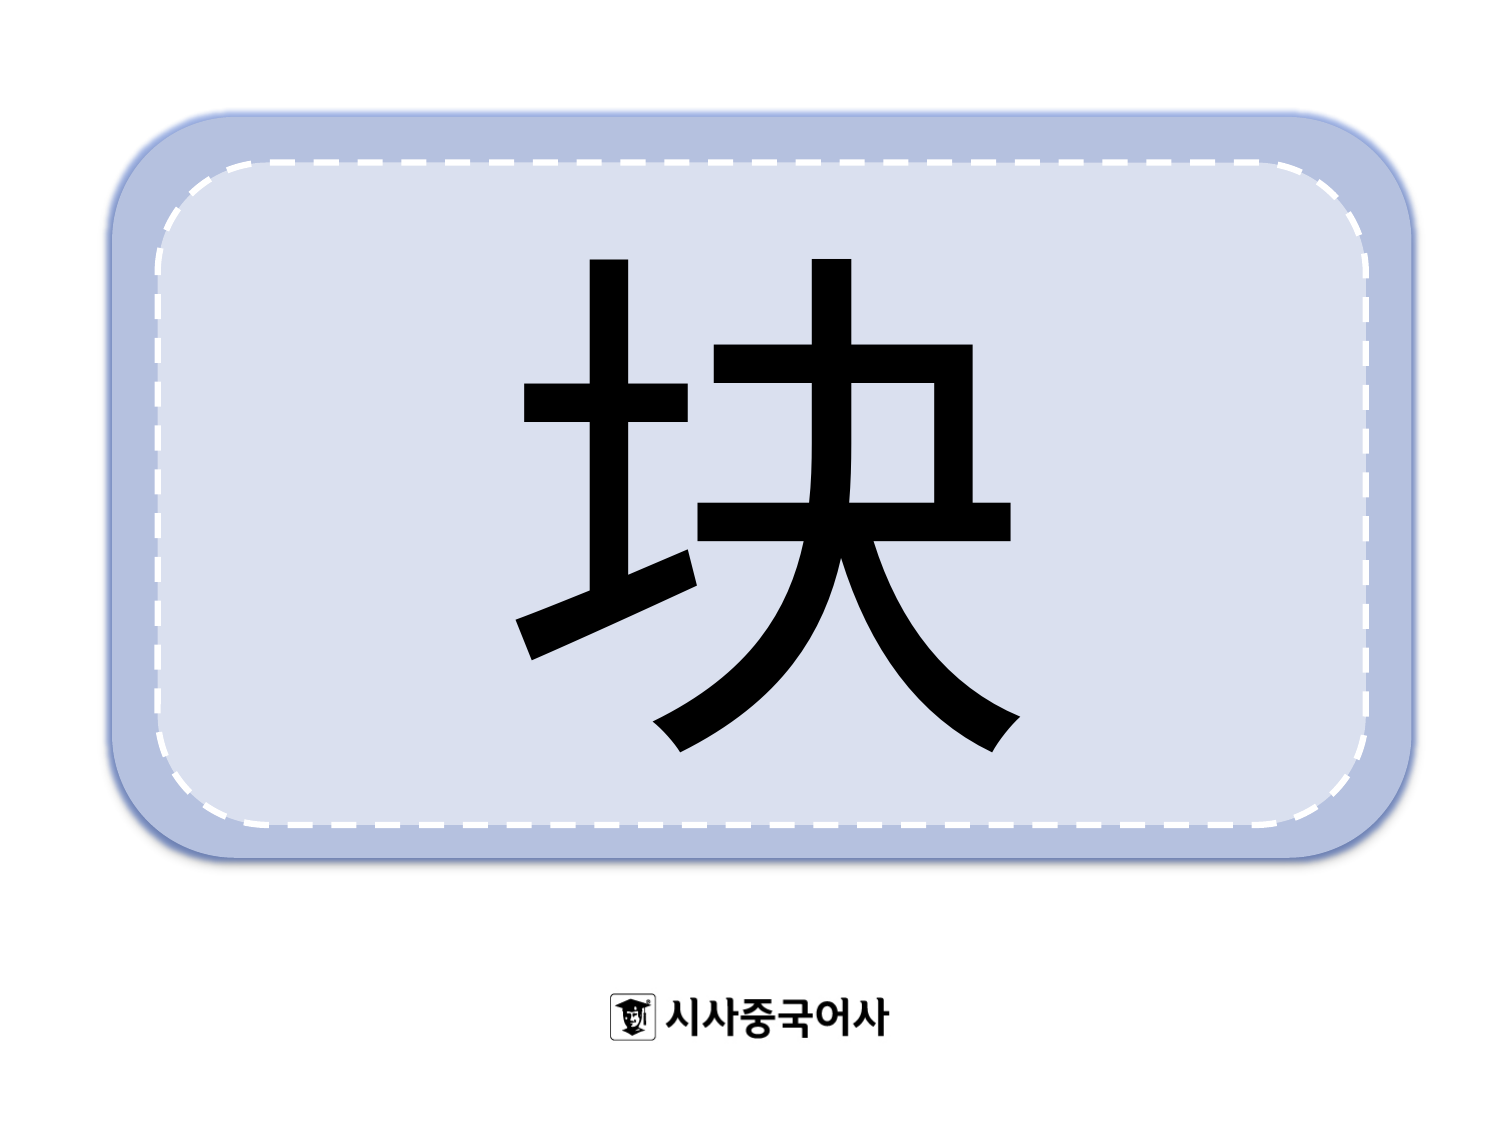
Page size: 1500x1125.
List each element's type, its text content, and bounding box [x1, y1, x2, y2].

picture [602, 987, 898, 1047]
text_box 块 [162, 160, 1371, 824]
